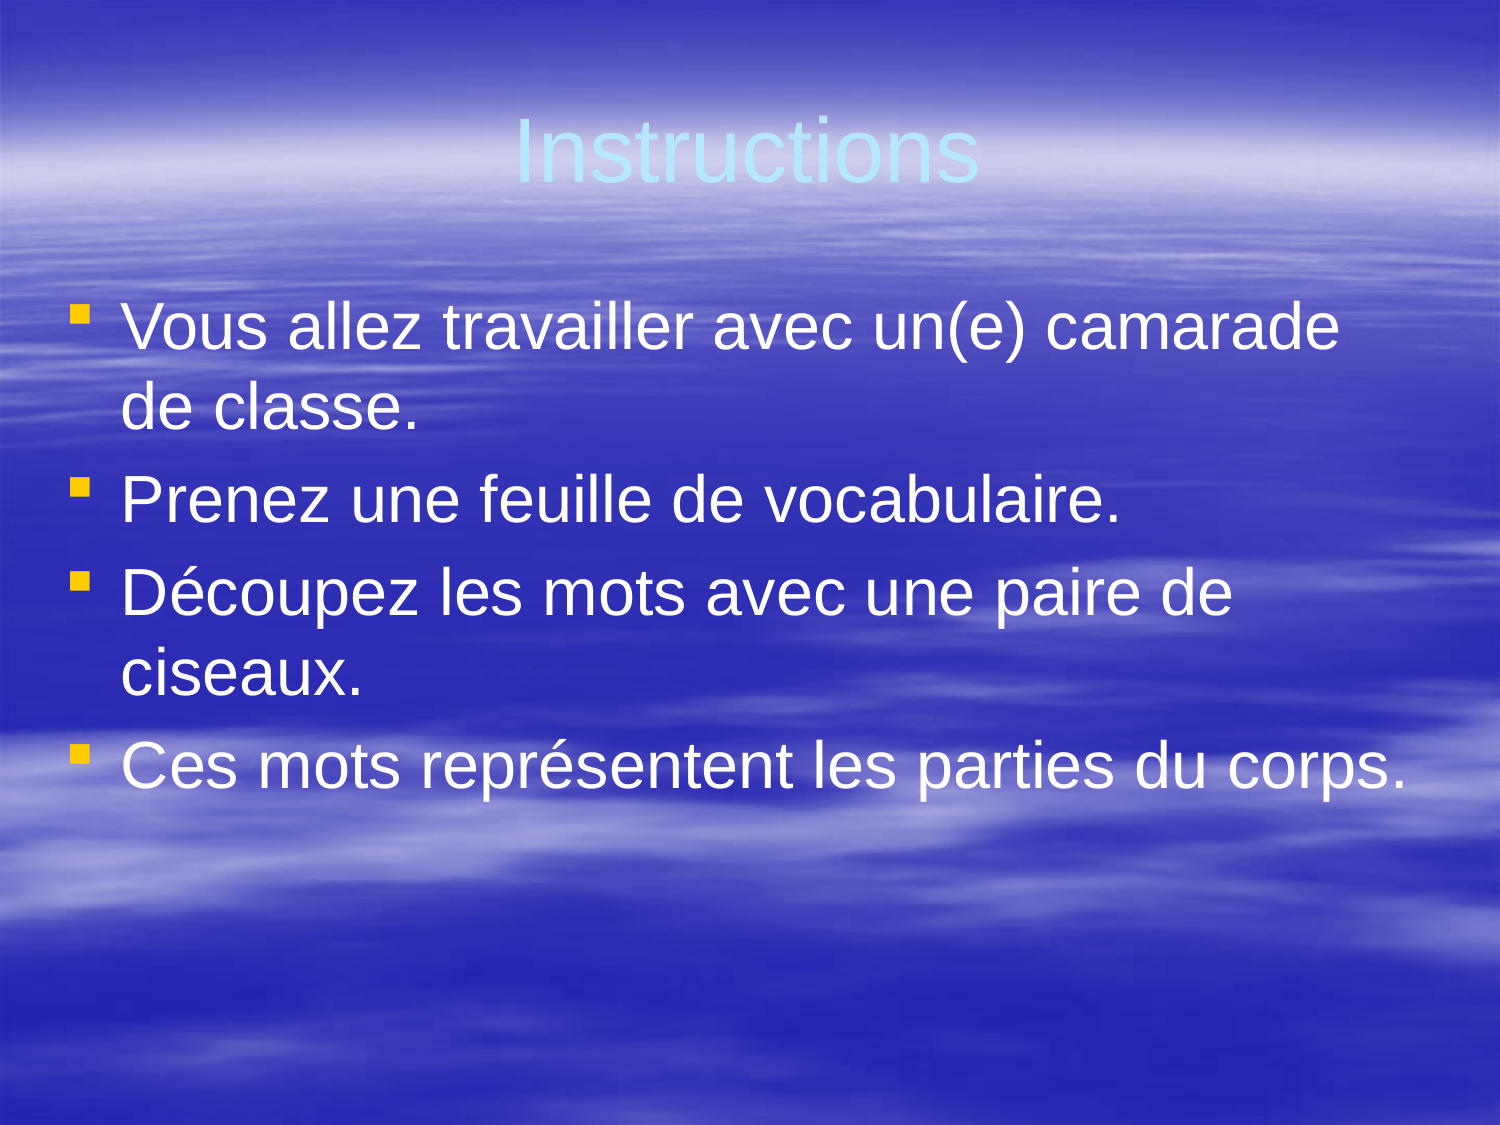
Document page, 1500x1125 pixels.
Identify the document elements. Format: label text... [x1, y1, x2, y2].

list Vous allez travailler avec un(e) camarade de classe. Prenez une feuille de vocabulaire. Découpez les mots avec une paire de ciseaux. Ces mots représentent les parties du corps. [49, 275, 1451, 1001]
title Instructions [49, 37, 1446, 255]
